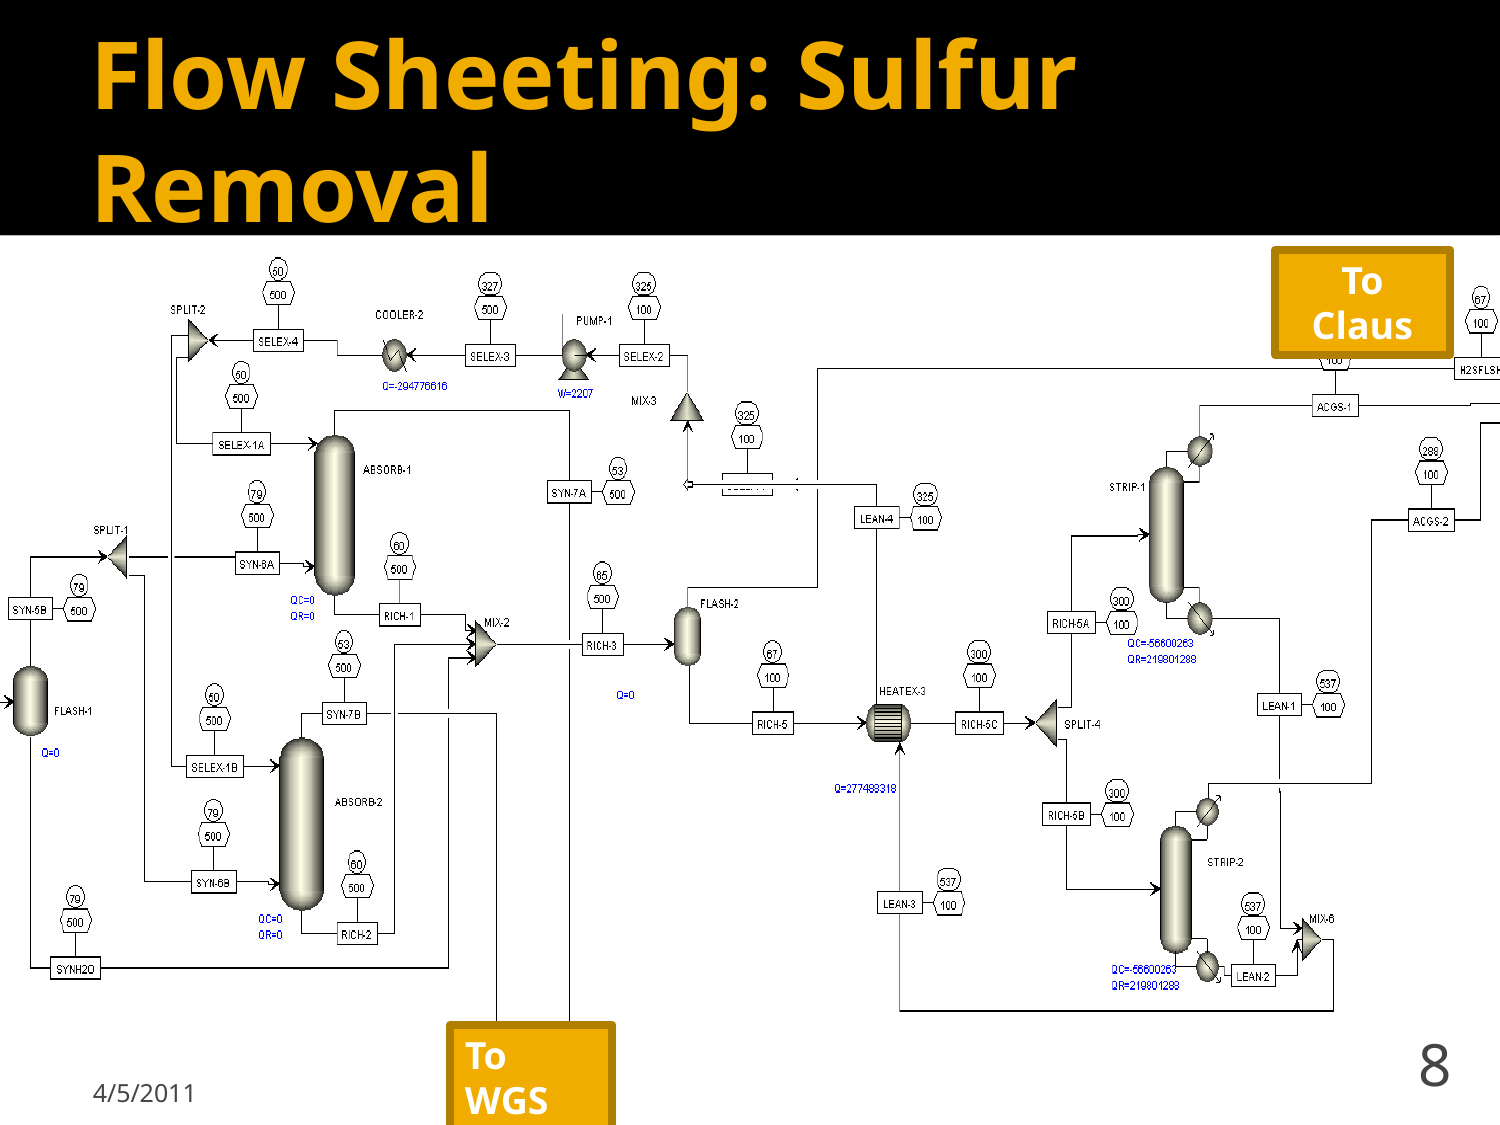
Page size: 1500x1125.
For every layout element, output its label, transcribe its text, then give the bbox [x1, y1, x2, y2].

title Flow Sheeting: Sulfur Removal [75, 25, 1425, 231]
slide_number 8 [1345, 1062, 1467, 1108]
picture [0, 237, 1500, 1038]
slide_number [75, 1062, 425, 1108]
text_box To WGS [446, 1046, 616, 1125]
